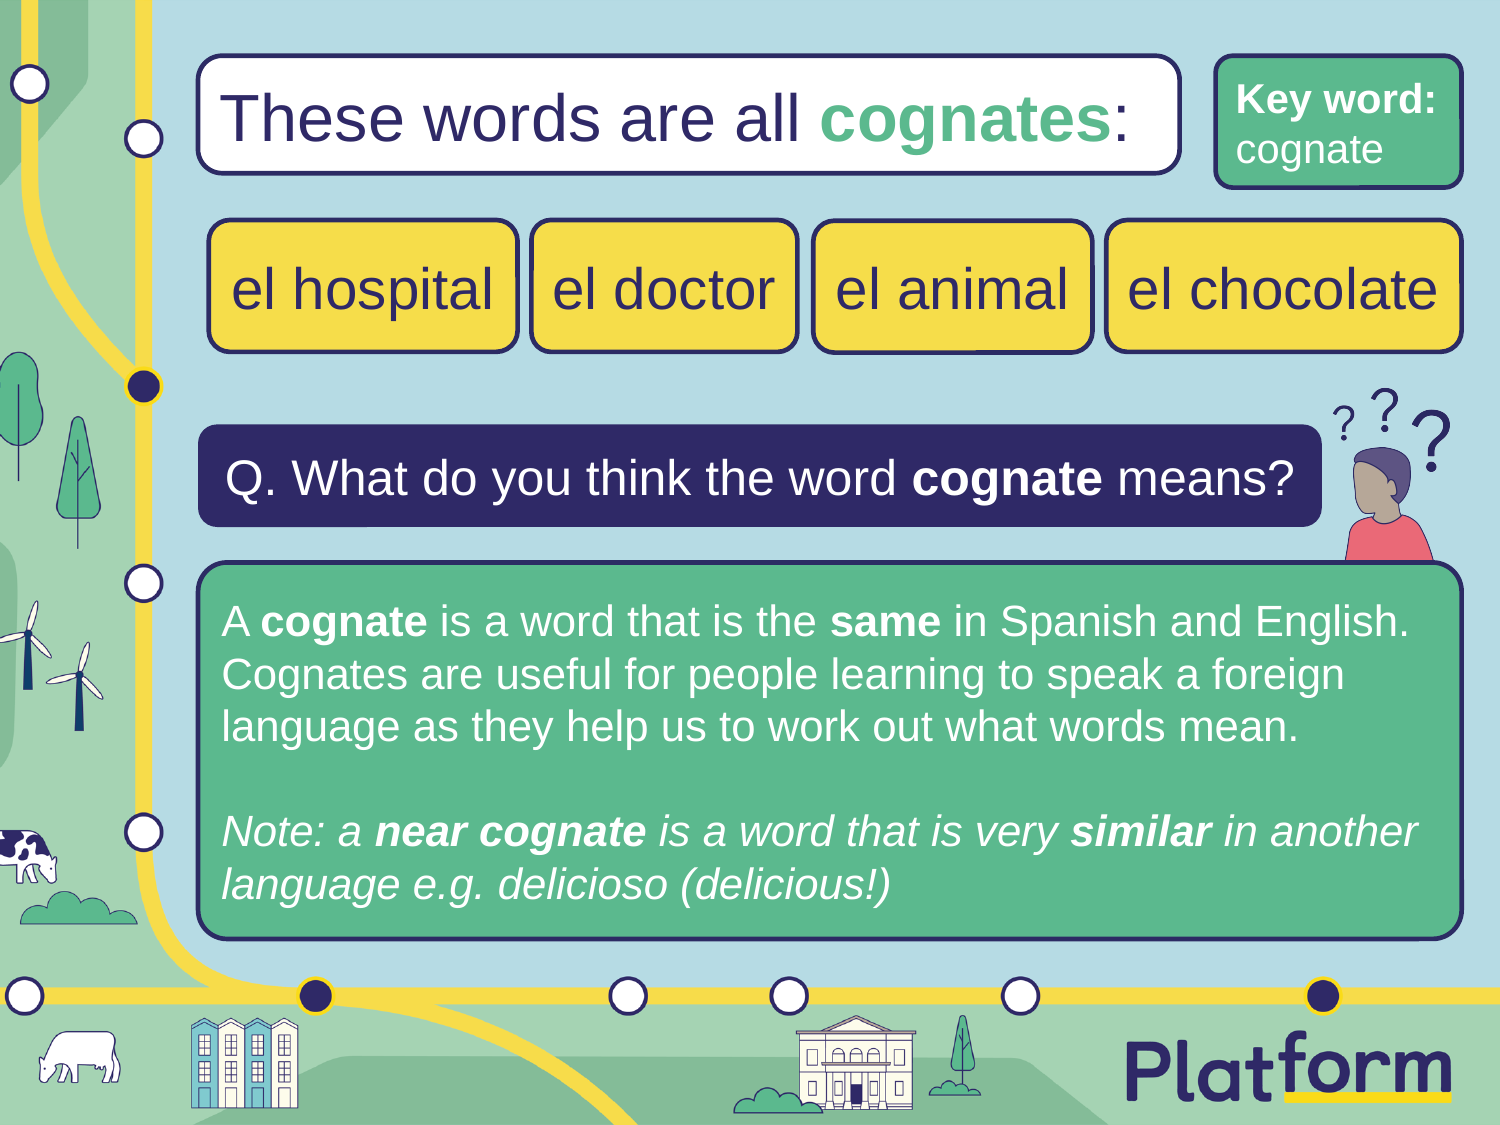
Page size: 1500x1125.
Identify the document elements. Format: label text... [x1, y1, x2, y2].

text_box el doctor [531, 219, 798, 352]
picture [0, 0, 1500, 1125]
text_box A cognate is a word that is the same in Spanish and English. Cognates are useful for people learning to speak a foreign language as they help us to work out what words mean. Note: a near cognate is a word that is very similar in another language e.g. delicioso (delicious!) [198, 562, 1462, 939]
text_box el animal [813, 220, 1093, 353]
text_box These words are all cognates: [197, 55, 1180, 174]
text_box Key word: cognate [1215, 55, 1462, 188]
text_box el chocolate [1106, 219, 1462, 352]
text_box el hospital [208, 219, 518, 352]
text_box Q. What do you think the word cognate means? [198, 424, 1322, 528]
